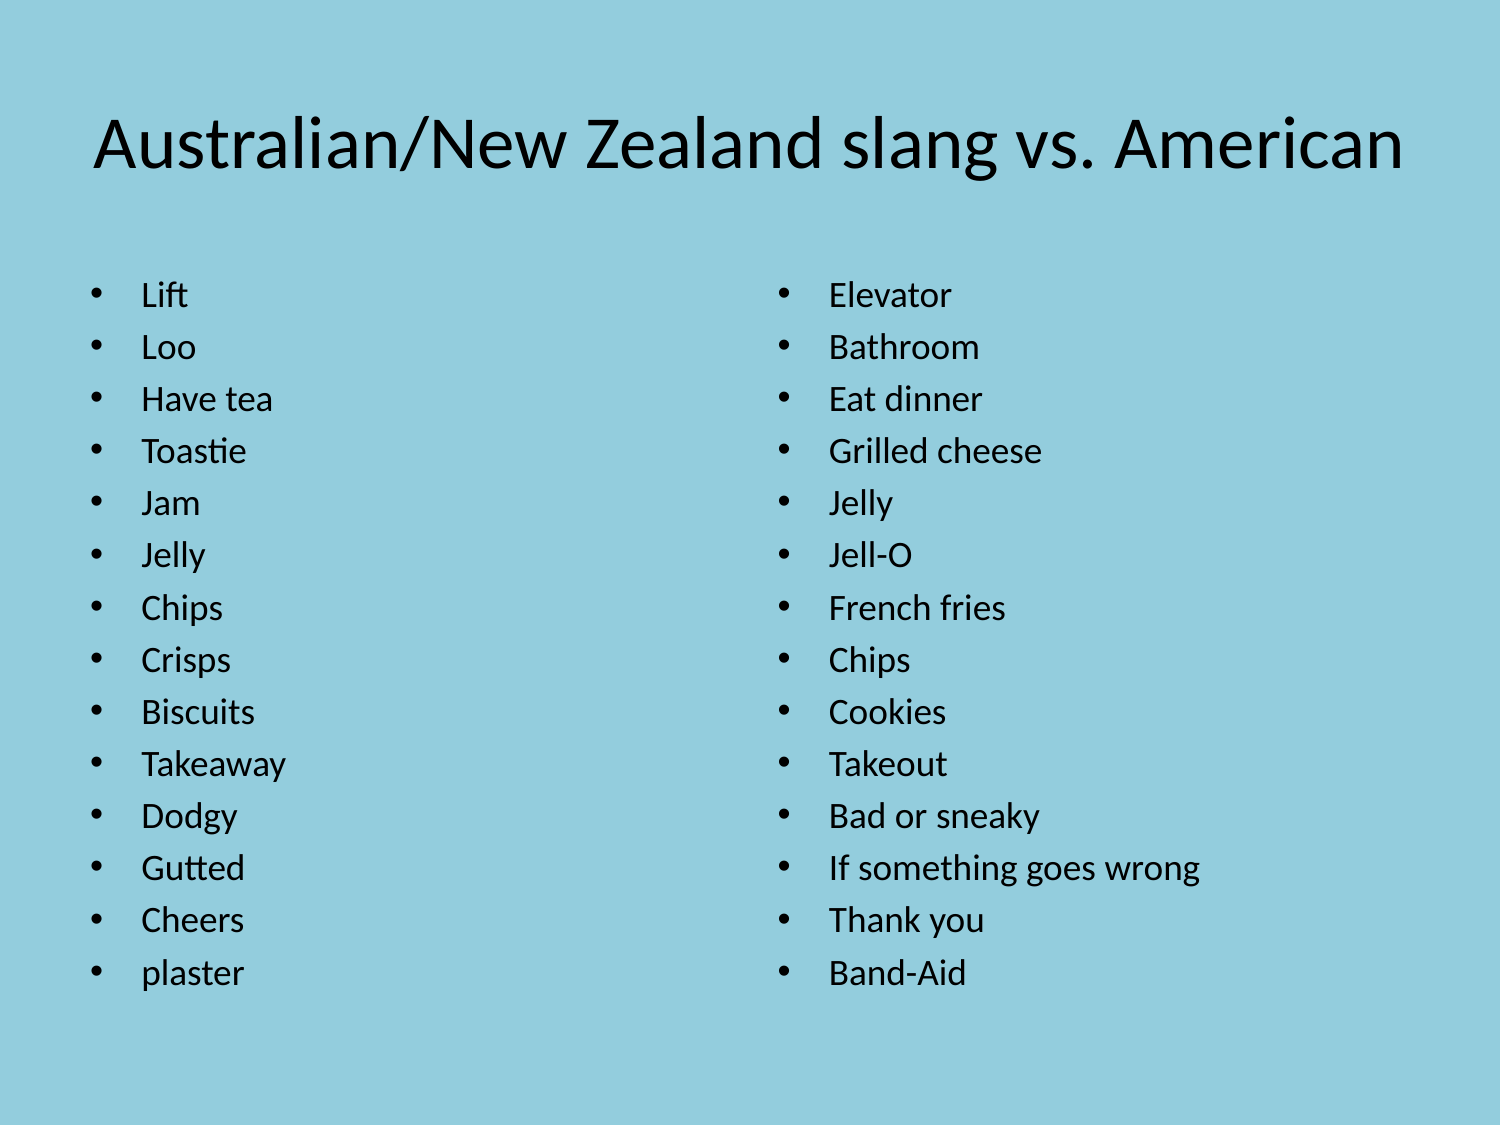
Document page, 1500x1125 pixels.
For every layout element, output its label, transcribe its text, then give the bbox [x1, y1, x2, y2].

list Elevator Bathroom Eat dinner Grilled cheese Jelly Jell-O French fries Chips Cookies Takeout Bad or sneaky If something goes wrong Thank you Band-Aid [762, 262, 1425, 1005]
title Australian/New Zealand slang vs. American [75, 45, 1425, 233]
list Lift Loo Have tea Toastie Jam Jelly Chips Crisps Biscuits Takeaway Dodgy Gutted Cheers plaster [75, 262, 738, 1005]
